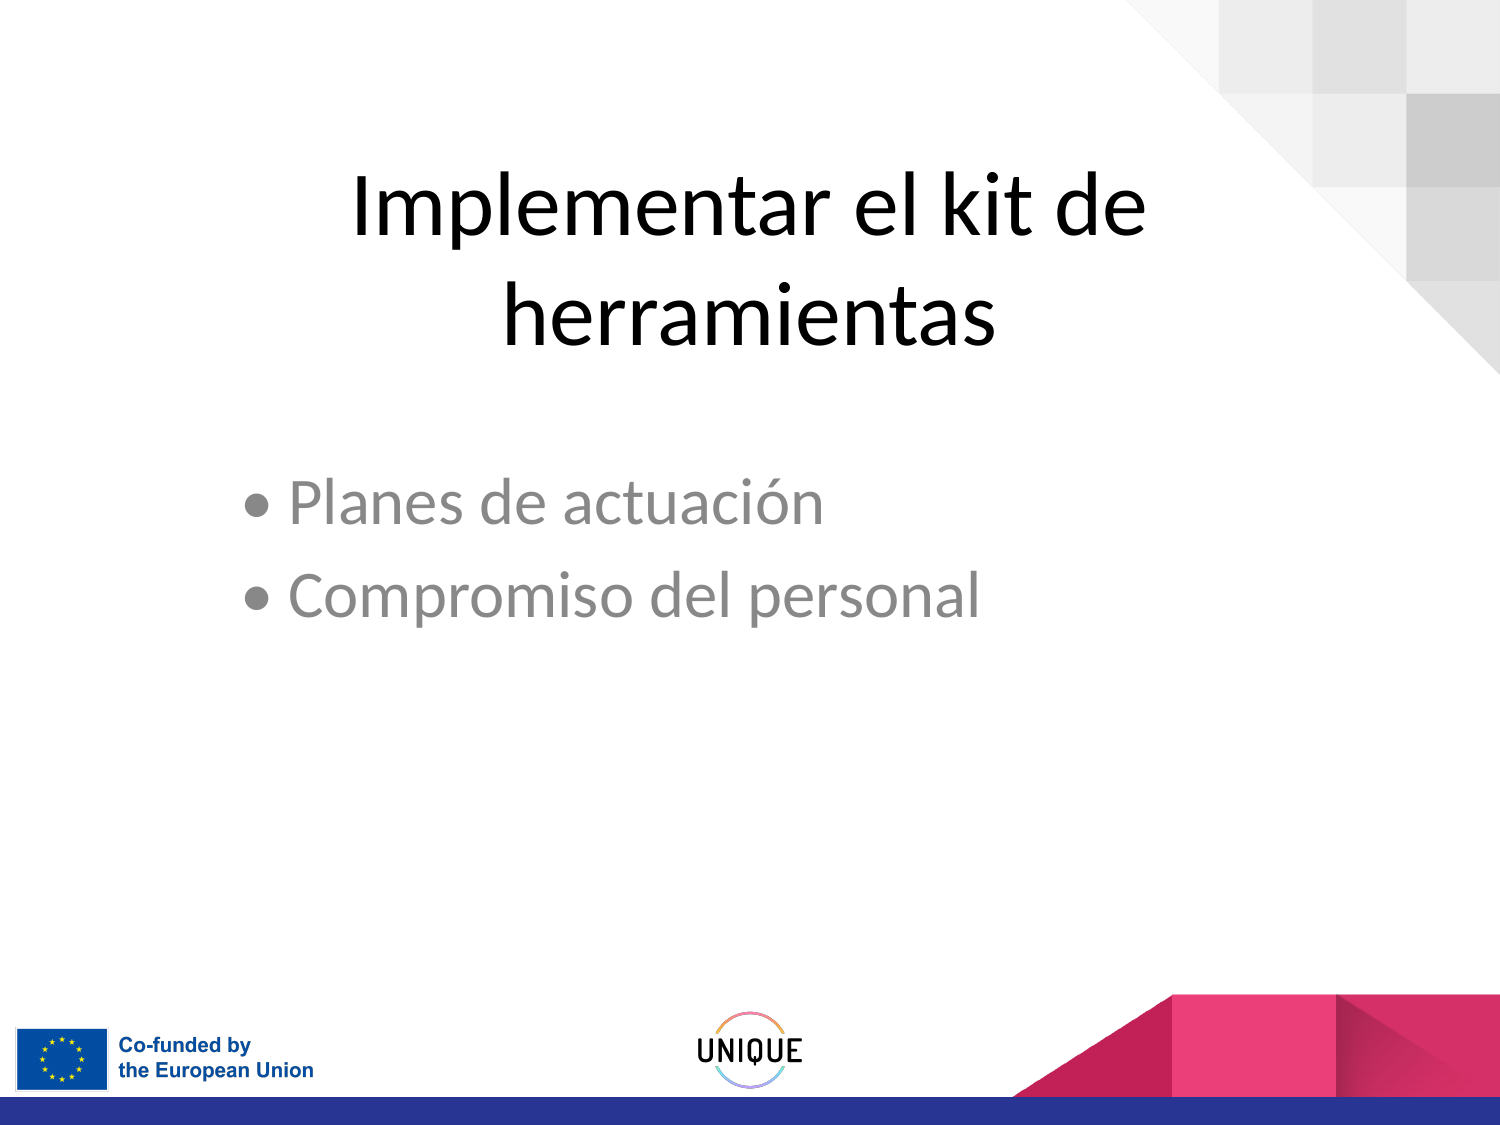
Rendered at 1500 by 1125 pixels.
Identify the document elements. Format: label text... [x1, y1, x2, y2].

title Implementar el kit de herramientas [112, 132, 1388, 375]
picture [1125, 0, 1500, 375]
subtitle • Planes de actuación • Compromiso del personal [225, 450, 1275, 738]
picture [0, 993, 1500, 1125]
